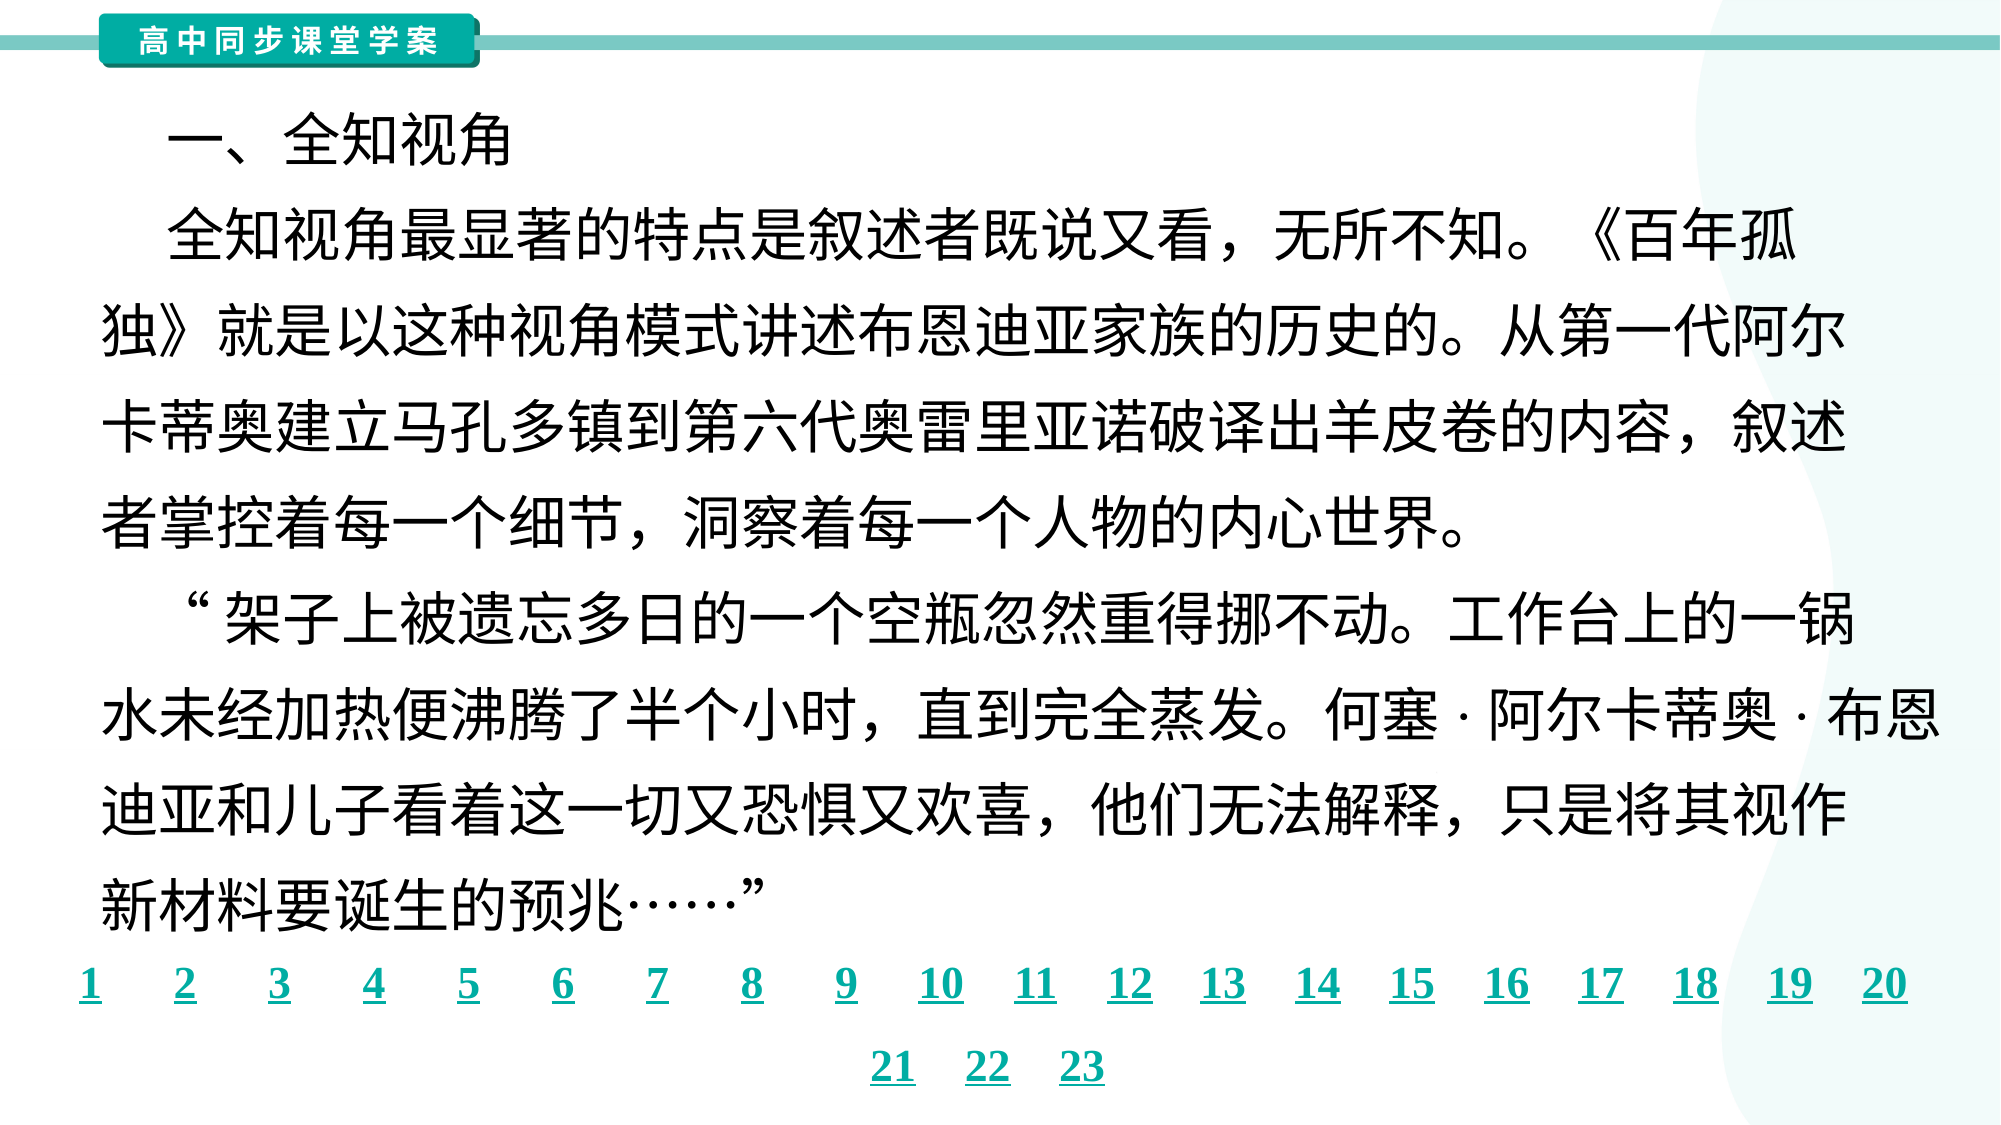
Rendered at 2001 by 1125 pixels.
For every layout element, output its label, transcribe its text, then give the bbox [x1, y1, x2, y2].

text_box 一、全知视角 全知视角最显著的特点是叙述者既说又看，无所不知。《百年孤 独》就是以这种视角模式讲述布恩迪亚家族的历史的。从第一代阿尔 卡蒂奥建立马孔多镇到第六代奥雷里亚诺破译出羊皮卷的内容，叙述 者掌控着每一个细节，洞察着每一个人物的内心世界。 “架子上被遗忘多日的一个空瓶忽然重得挪不动。工作台上的一锅 水未经加热便沸腾了半个小时，直到完全蒸发。何塞·阿尔卡蒂奥·布恩 迪亚和儿子看着这一切又恐惧又欢喜，他们无法解释，只是将其视作 新材料要诞生的预兆……” [100, 76, 1899, 940]
picture [0, 0, 2000, 1125]
